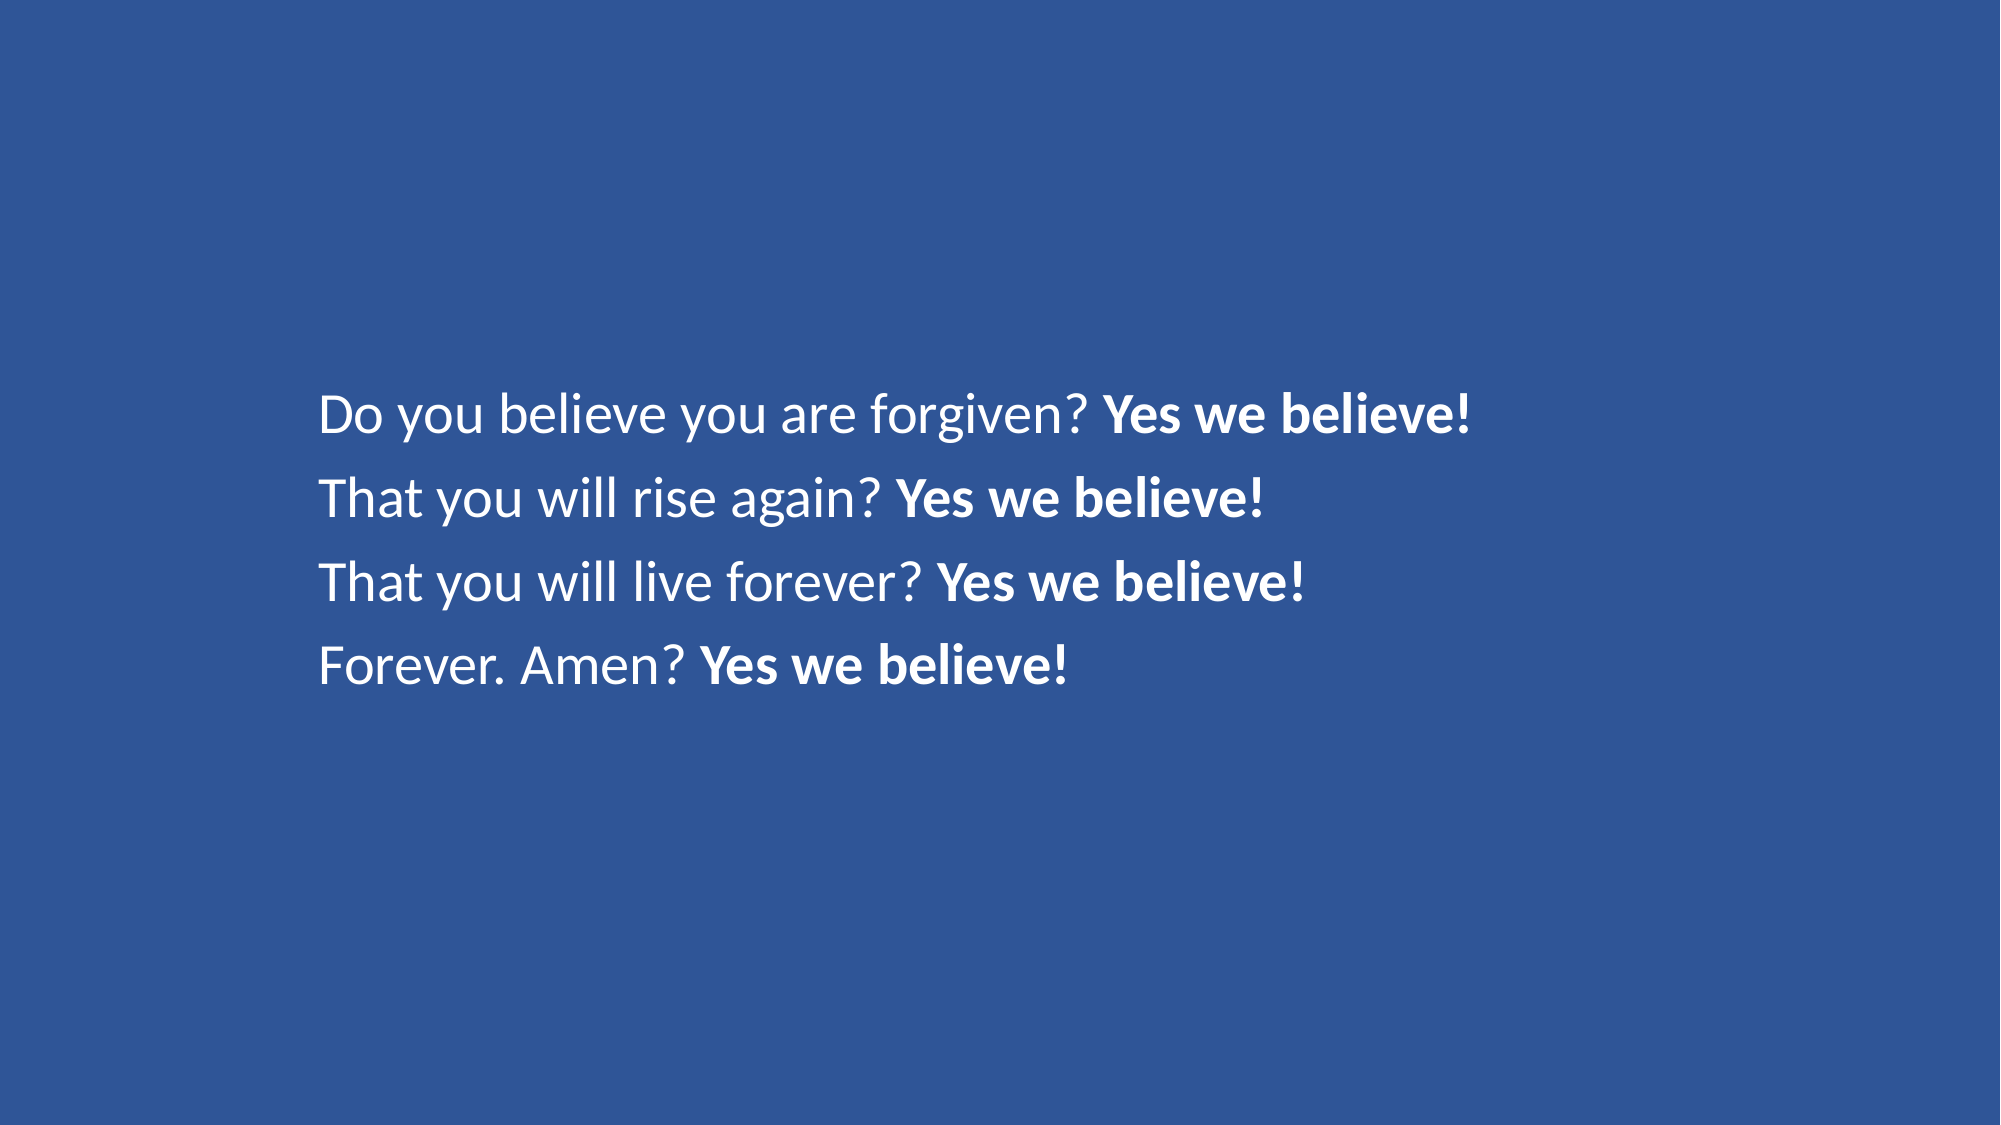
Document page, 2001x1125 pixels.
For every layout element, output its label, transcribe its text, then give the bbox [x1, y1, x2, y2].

list Do you believe you are forgiven? Yes we believe! That you will rise again? Yes we believe! That you will live forever? Yes we believe! Forever. Amen? Yes we believe! [303, 376, 1704, 749]
